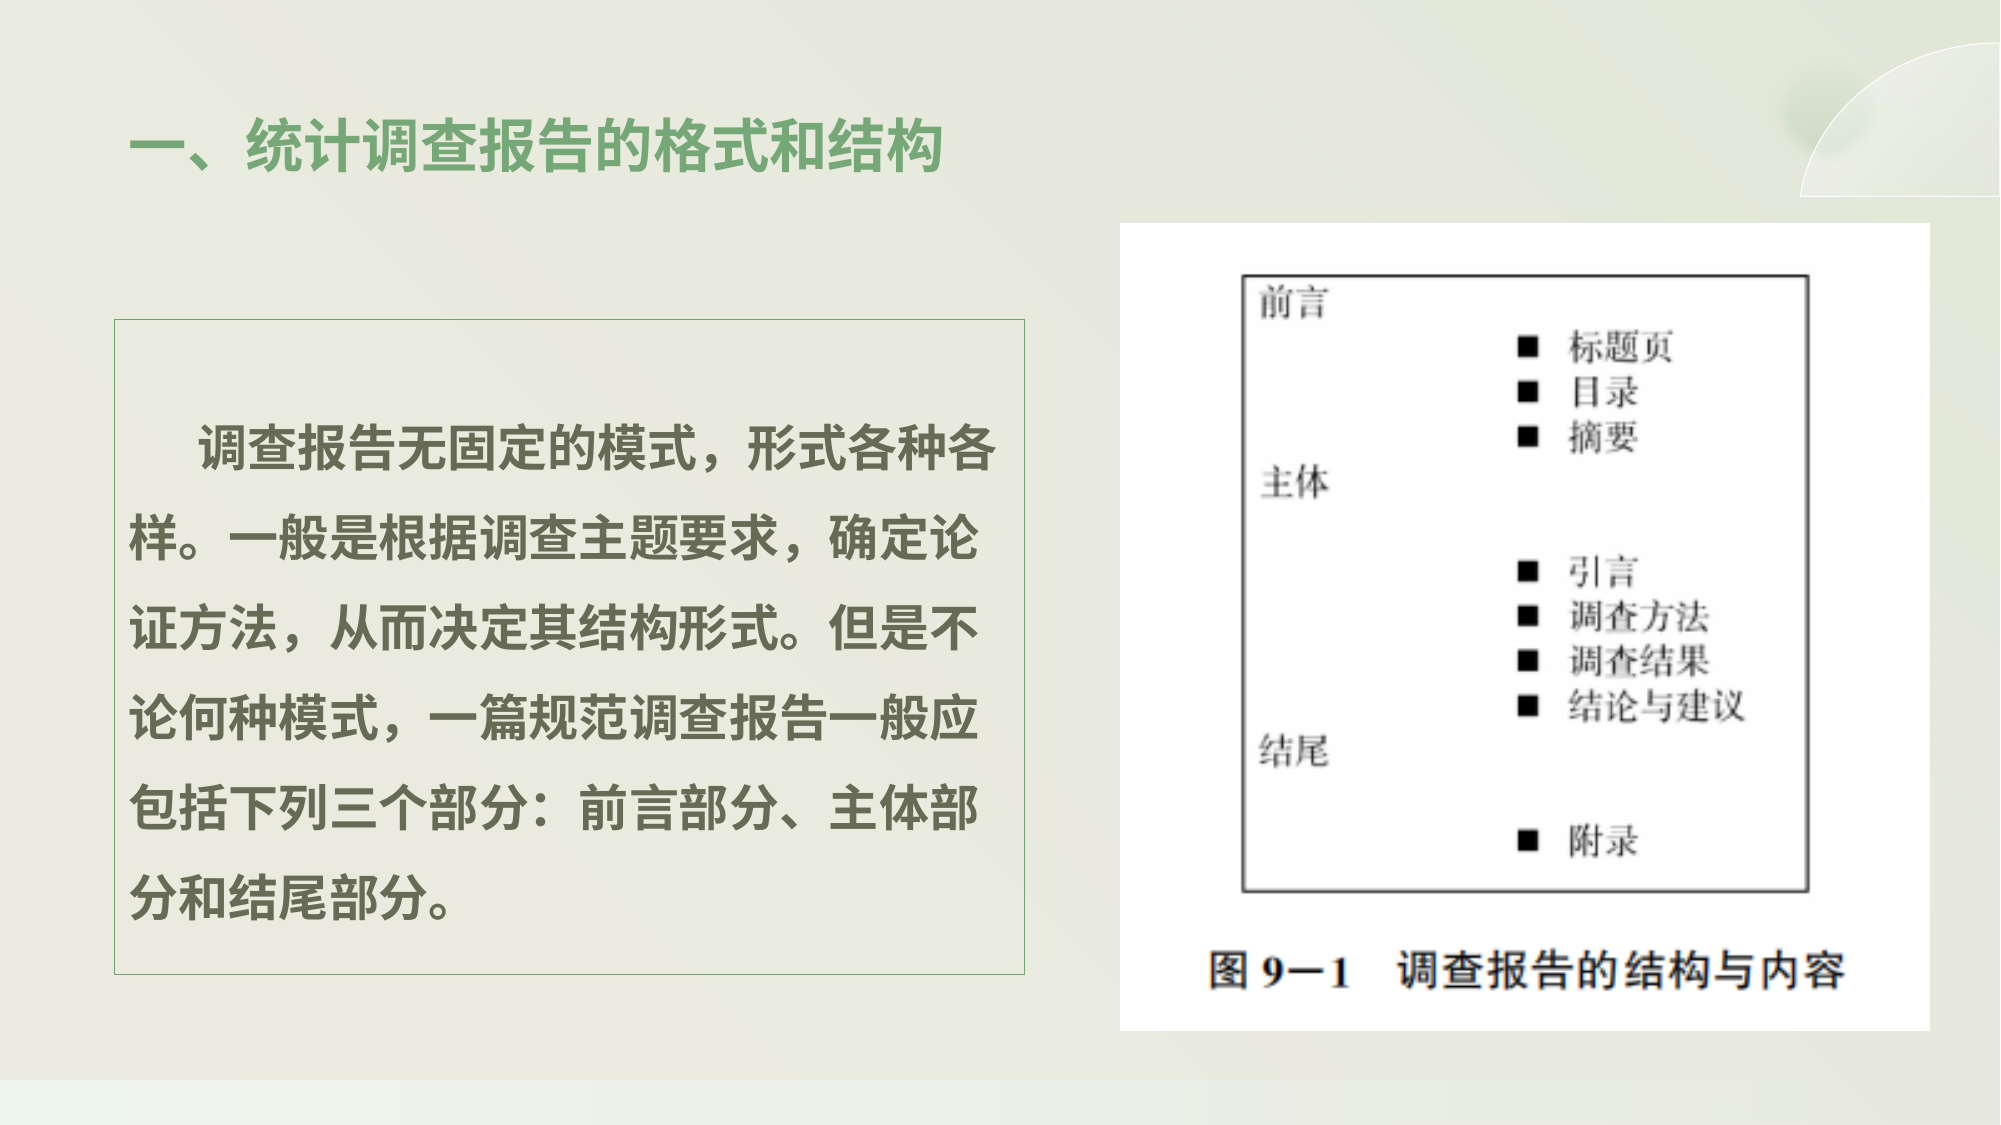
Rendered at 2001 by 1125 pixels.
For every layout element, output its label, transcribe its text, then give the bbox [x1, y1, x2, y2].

text_box 调查报告无固定的模式，形式各种各样。一般是根据调查主题要求，确定论证方法，从而决定其结构形式。但是不论何种模式，一篇规范调查报告一般应包括下列三个部分：前言部分、主体部分和结尾部分。 [114, 319, 1025, 975]
picture [1120, 223, 1930, 1031]
text_box 一、统计调查报告的格式和结构 [114, 73, 1044, 224]
